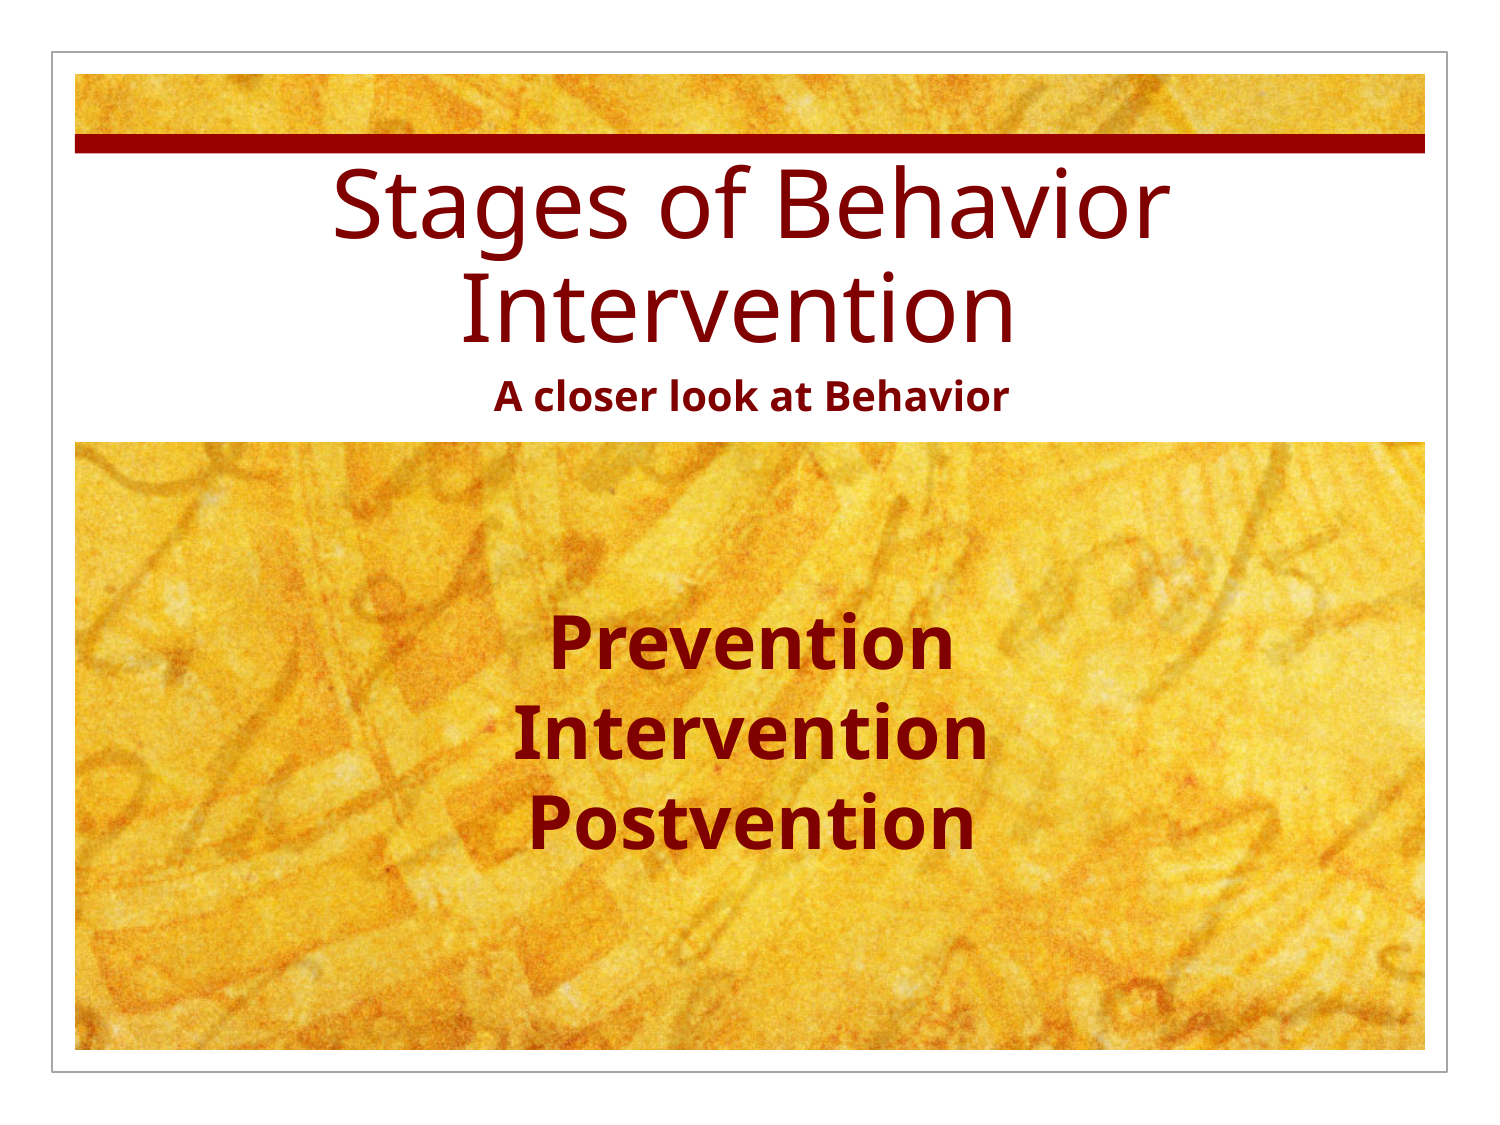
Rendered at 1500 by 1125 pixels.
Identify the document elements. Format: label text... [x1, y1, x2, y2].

text_box Prevention Intervention Postvention [112, 587, 1392, 873]
picture [75, 74, 1425, 134]
picture [75, 442, 1425, 1050]
title Stages of Behavior Intervention [112, 158, 1392, 362]
subtitle A closer look at Behavior [112, 362, 1392, 439]
